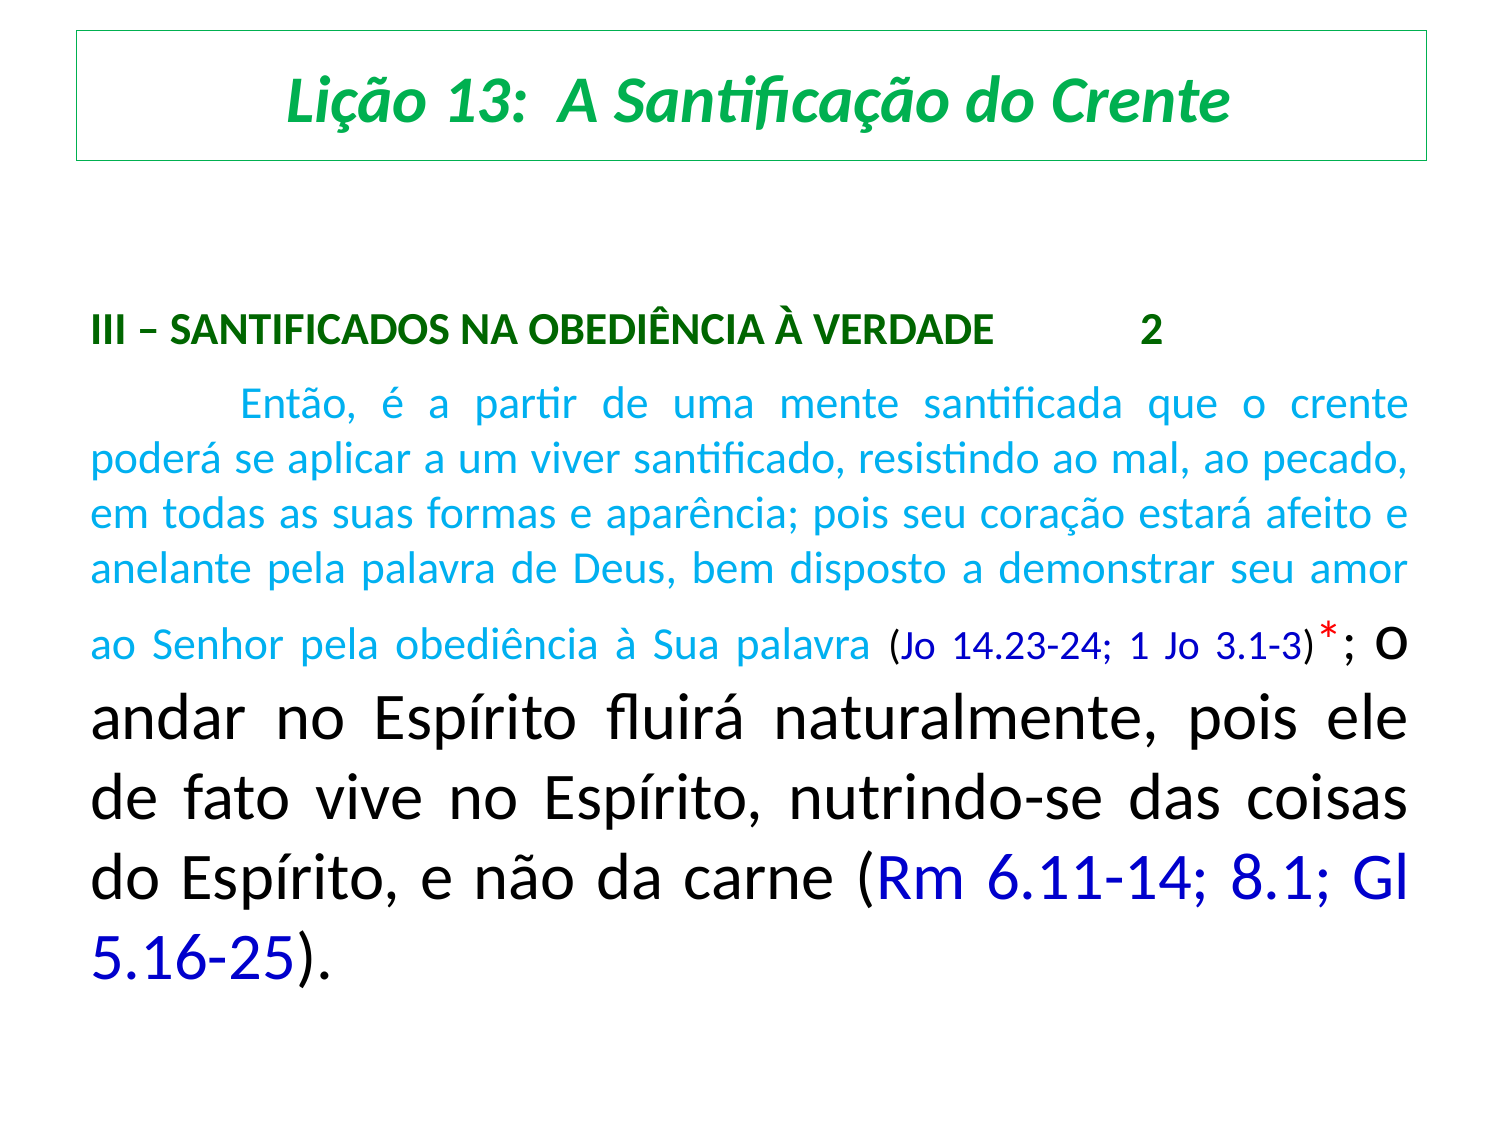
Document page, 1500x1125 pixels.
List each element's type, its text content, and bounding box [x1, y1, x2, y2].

title Lição 13: A Santificação do Crente [76, 30, 1427, 161]
list III – SANTIFICADOS NA OBEDIÊNCIA À VERDADE 2 Então, é a partir de uma mente santificada que o crente poderá se aplicar a um viver santificado, resistindo ao mal, ao pecado, em todas as suas formas e aparência; pois seu coração estará afeito e anelante pela palavra de Deus, bem disposto a demonstrar seu amor ao Senhor pela obediência à Sua palavra (Jo 14.23-24; 1 Jo 3.1-3)*; o andar no Espírito fluirá naturalmente, pois ele de fato vive no Espírito, nutrindo-se das coisas do Espírito, e não da carne (Rm 6.11-14; 8.1; Gl 5.16-25). [75, 290, 1425, 1024]
